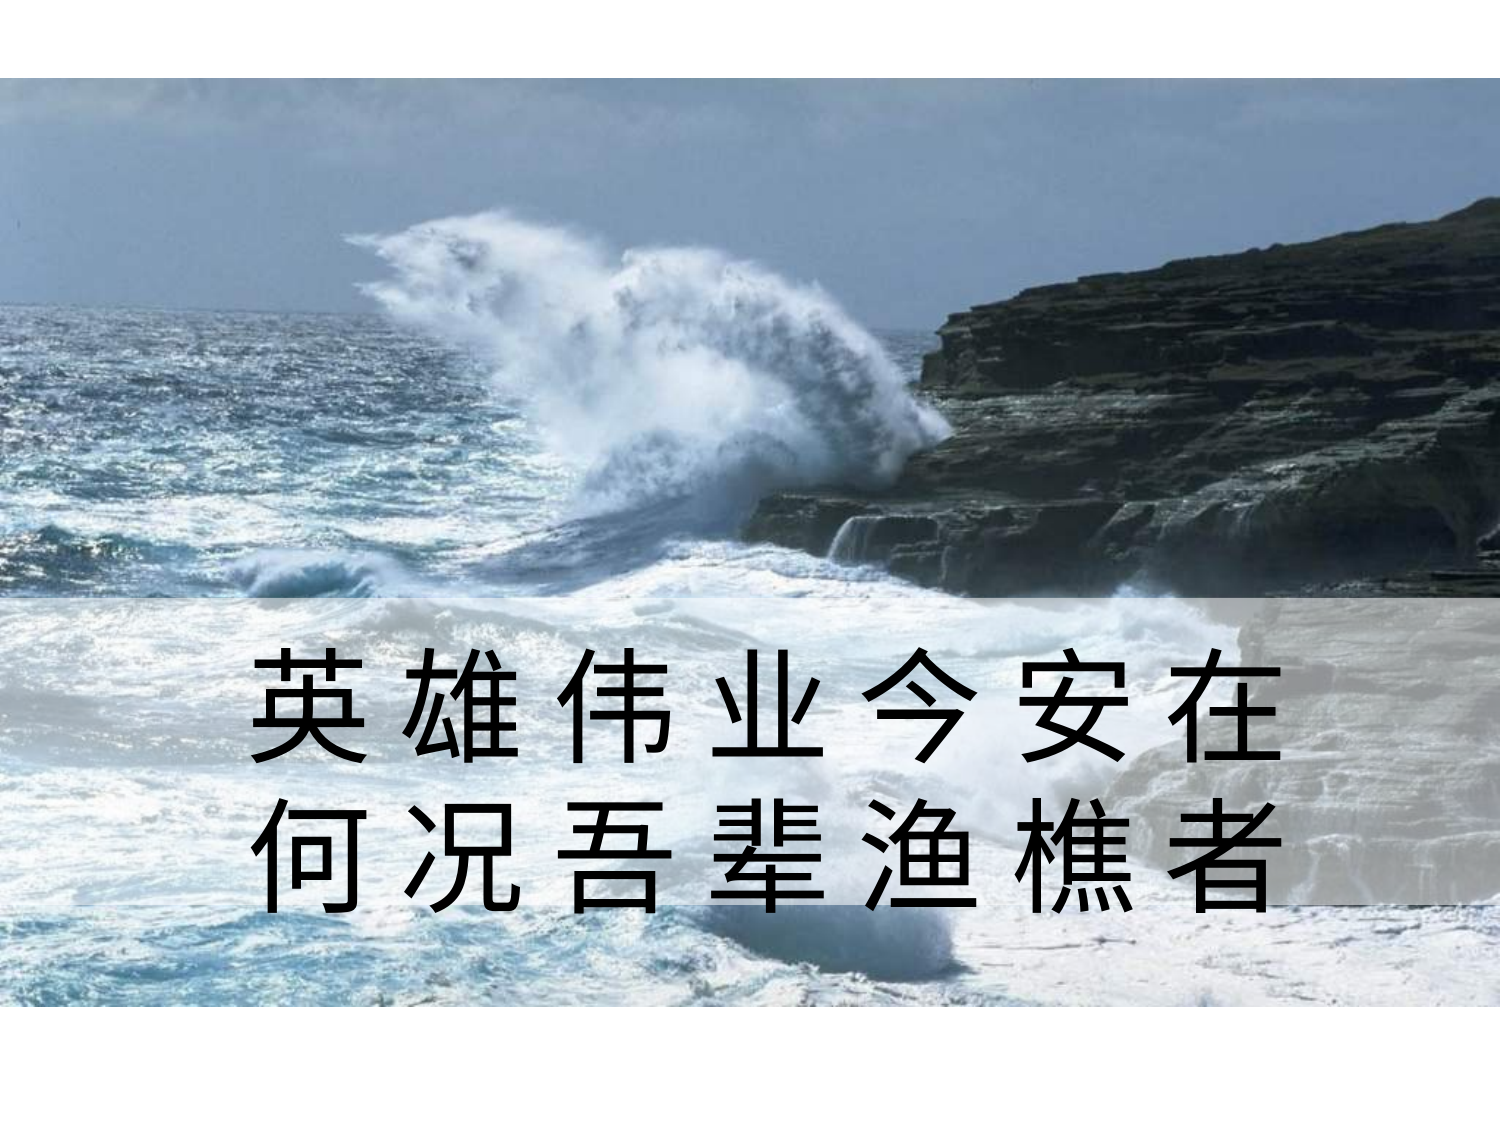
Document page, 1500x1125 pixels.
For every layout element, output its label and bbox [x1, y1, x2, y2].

picture [0, 77, 1500, 1007]
